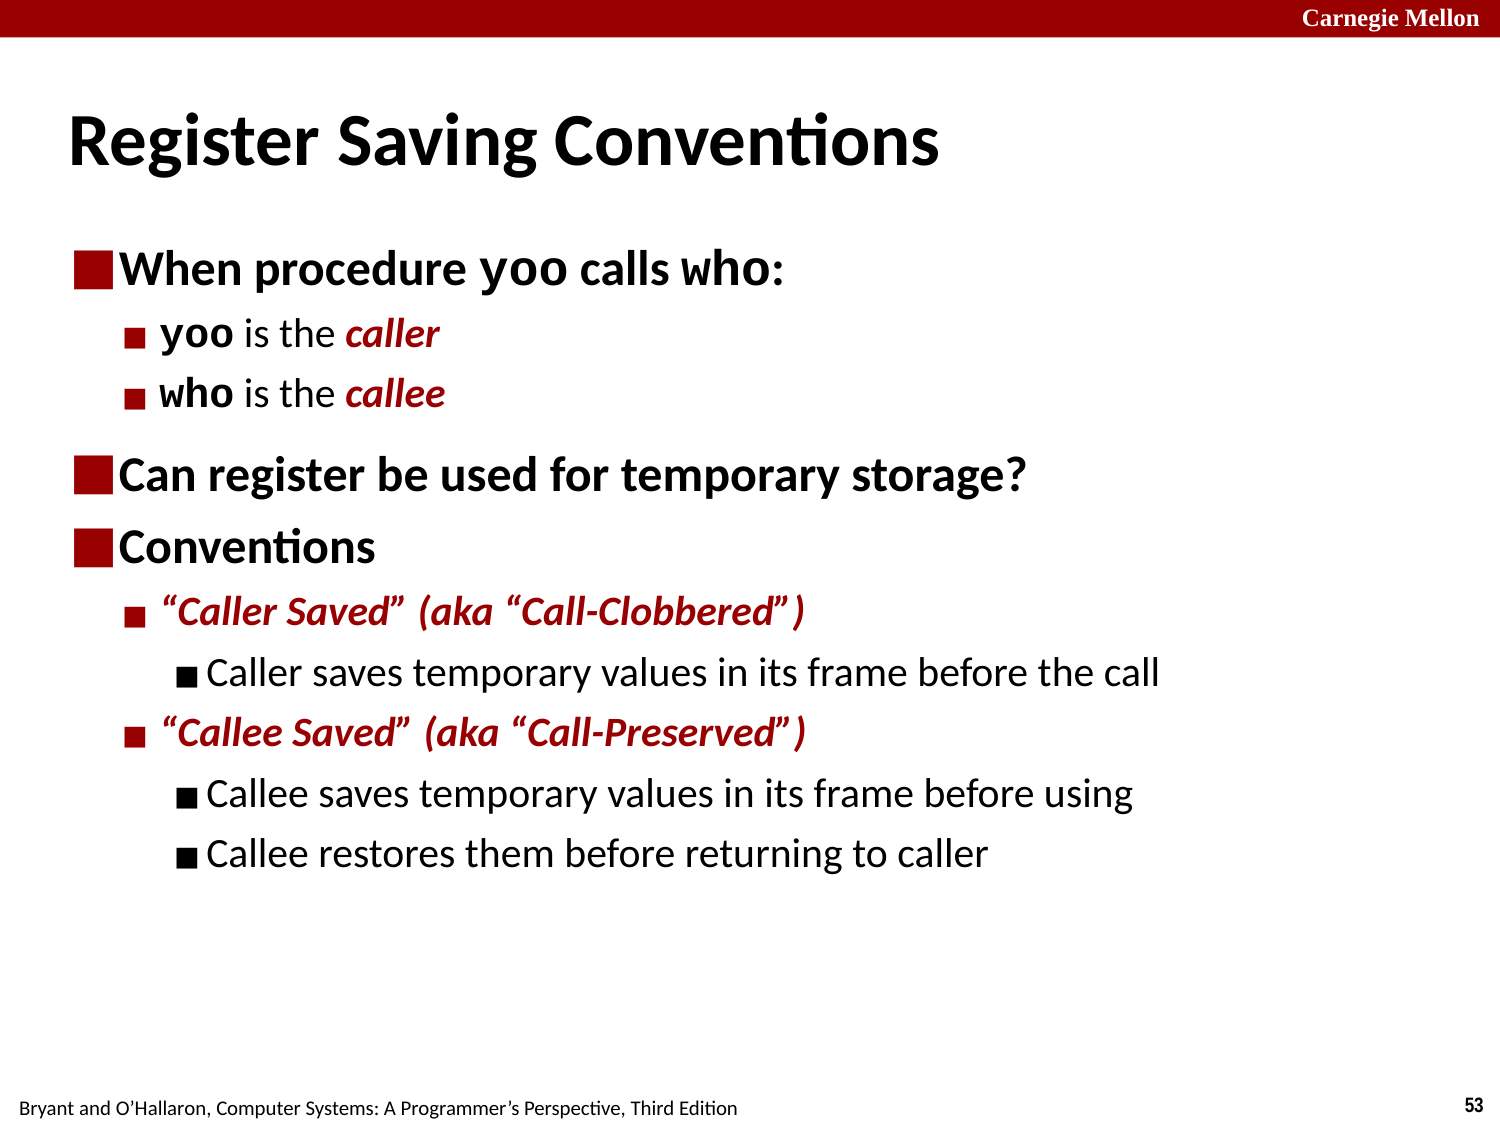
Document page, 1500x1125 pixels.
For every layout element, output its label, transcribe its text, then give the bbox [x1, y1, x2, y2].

title Register Saving Conventions [62, 41, 1438, 229]
list When procedure yoo calls who: yoo is the caller who is the callee Can register be used for temporary storage? Conventions “Caller Saved” (aka “Call-Clobbered”) Caller saves temporary values in its frame before the call “Callee Saved” (aka “Call-Preserved”) Callee saves temporary values in its frame before using Callee restores them before returning to caller [62, 229, 1438, 1121]
